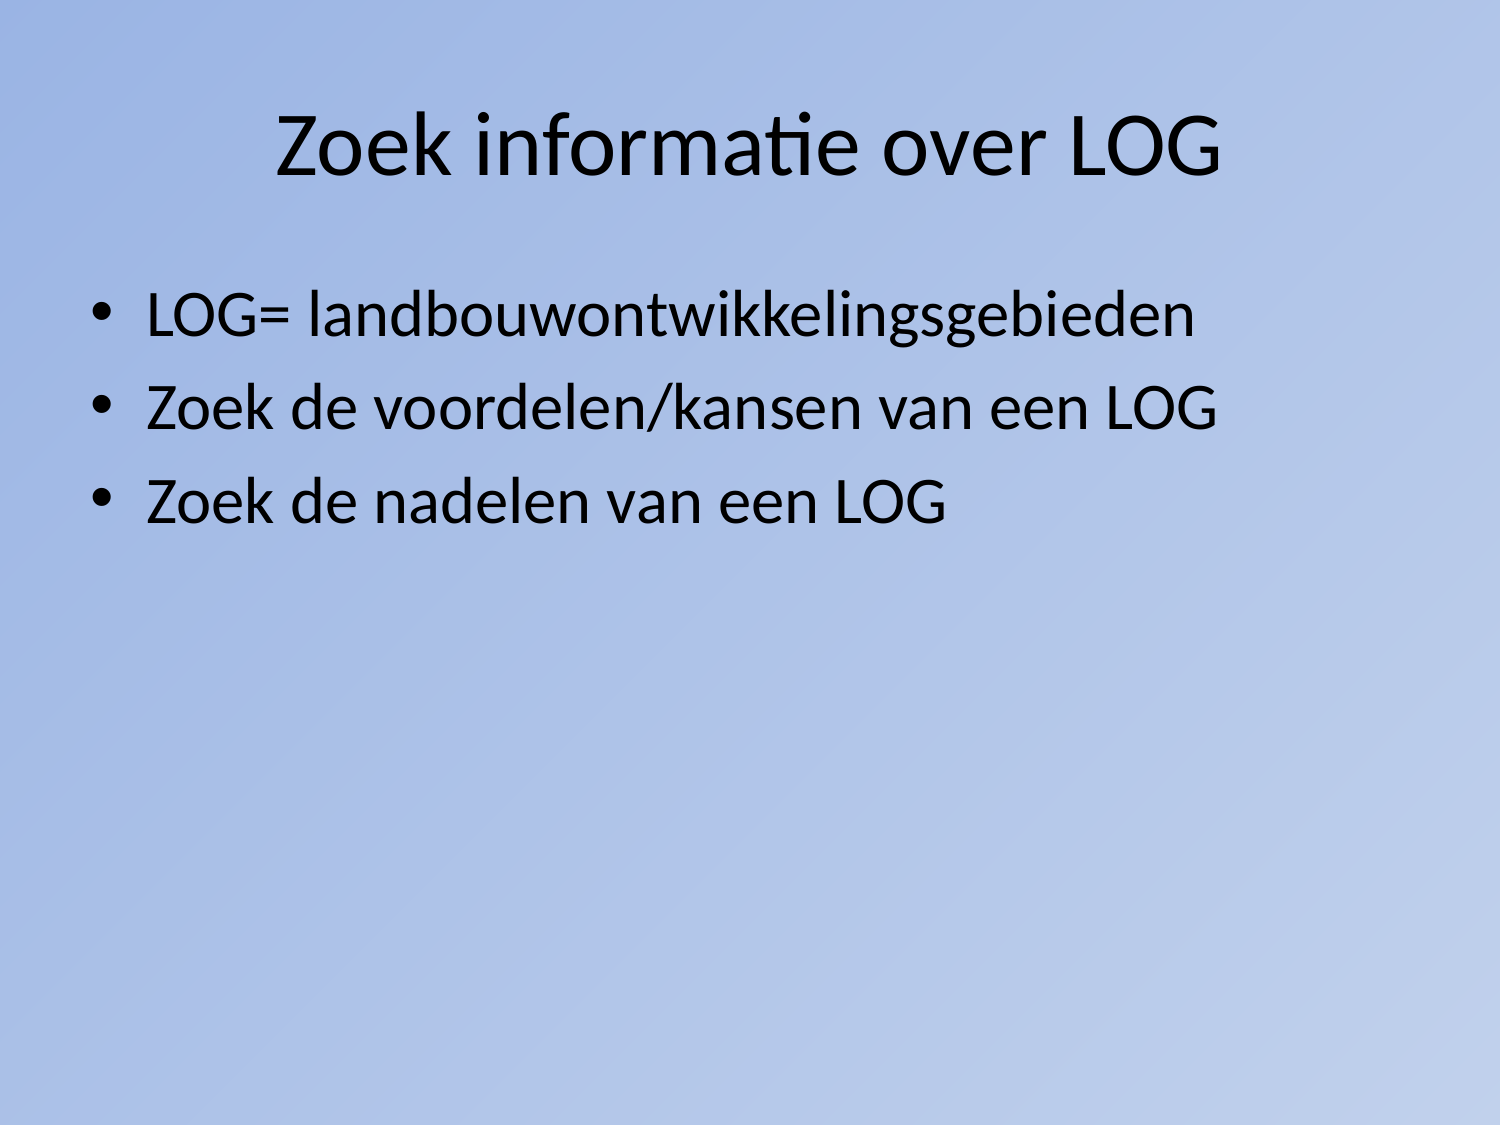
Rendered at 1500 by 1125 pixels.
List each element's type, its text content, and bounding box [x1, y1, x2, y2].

list LOG= landbouwontwikkelingsgebieden Zoek de voordelen/kansen van een LOG Zoek de nadelen van een LOG [74, 262, 1426, 1006]
title Zoek informatie over LOG [74, 44, 1426, 233]
